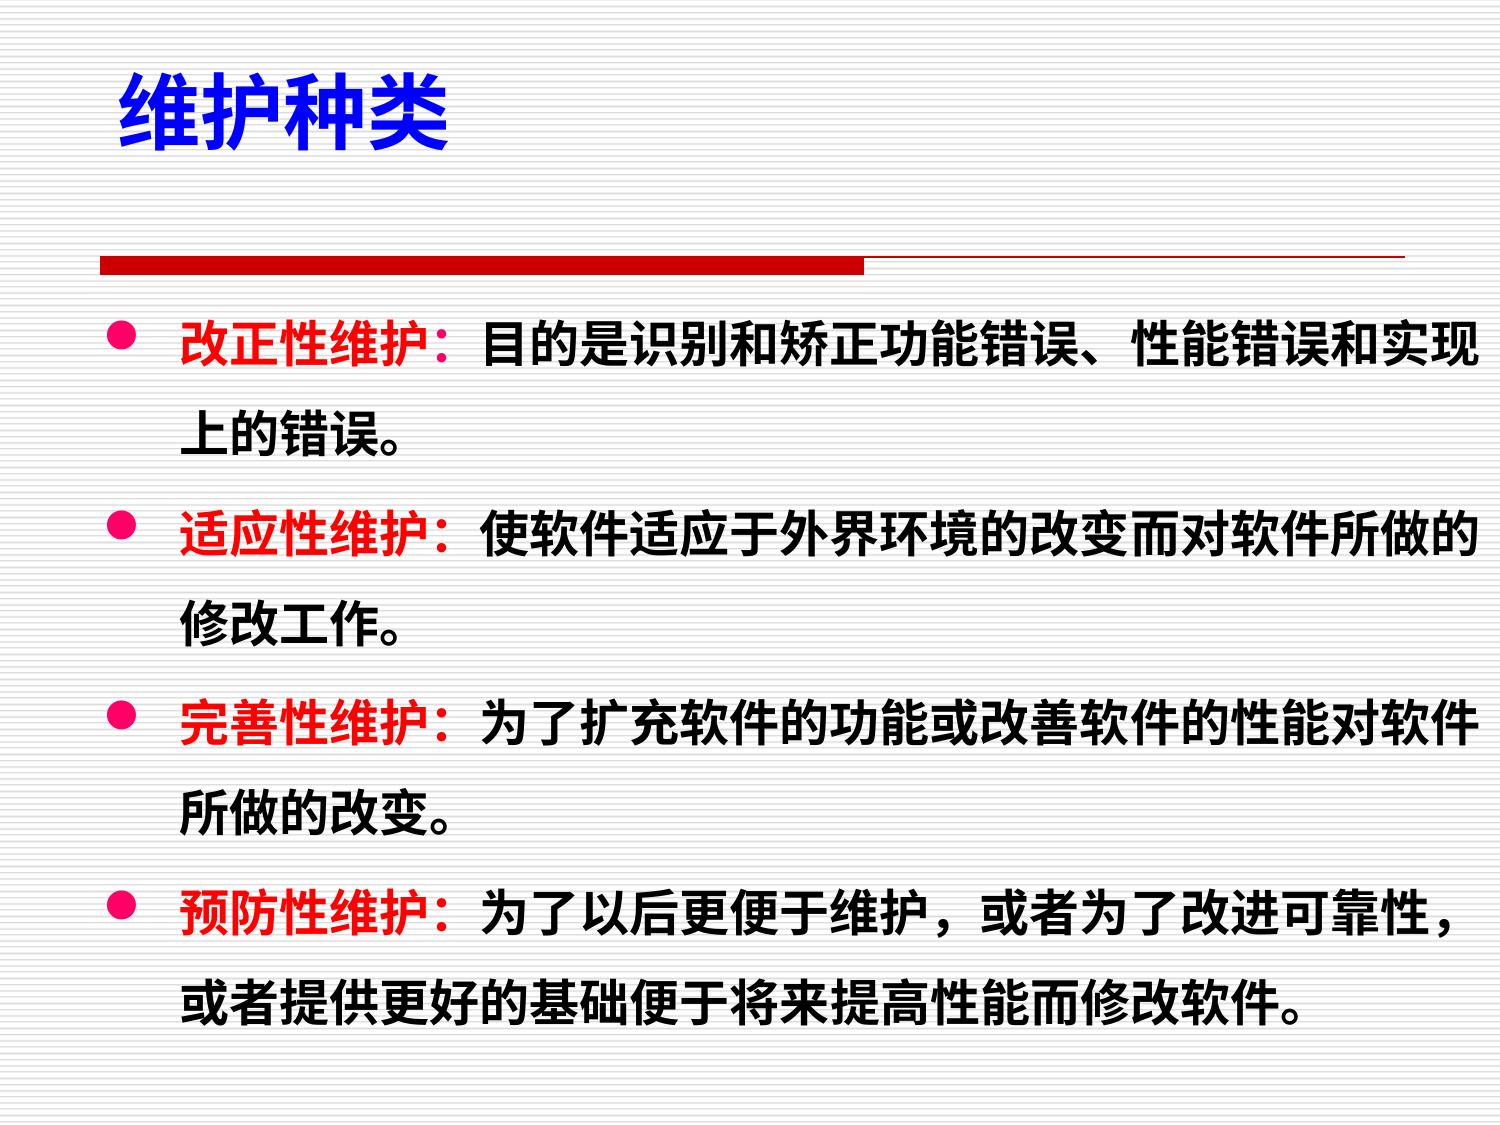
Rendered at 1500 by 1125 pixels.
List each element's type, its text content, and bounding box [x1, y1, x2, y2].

text_box 维护种类 [102, 16, 1378, 204]
text_box 改正性维护：目的是识别和矫正功能错误、性能错误和实现上的错误。 适应性维护：使软件适应于外界环境的改变而对软件所做的修改工作。 完善性维护：为了扩充软件的功能或改善软件的性能对软件所做的改变。 预防性维护：为了以后更便于维护，或者为了改进可靠性，或者提供更好的基础便于将来提高性能而修改软件。 [87, 274, 1500, 1125]
picture [0, 0, 1500, 1125]
